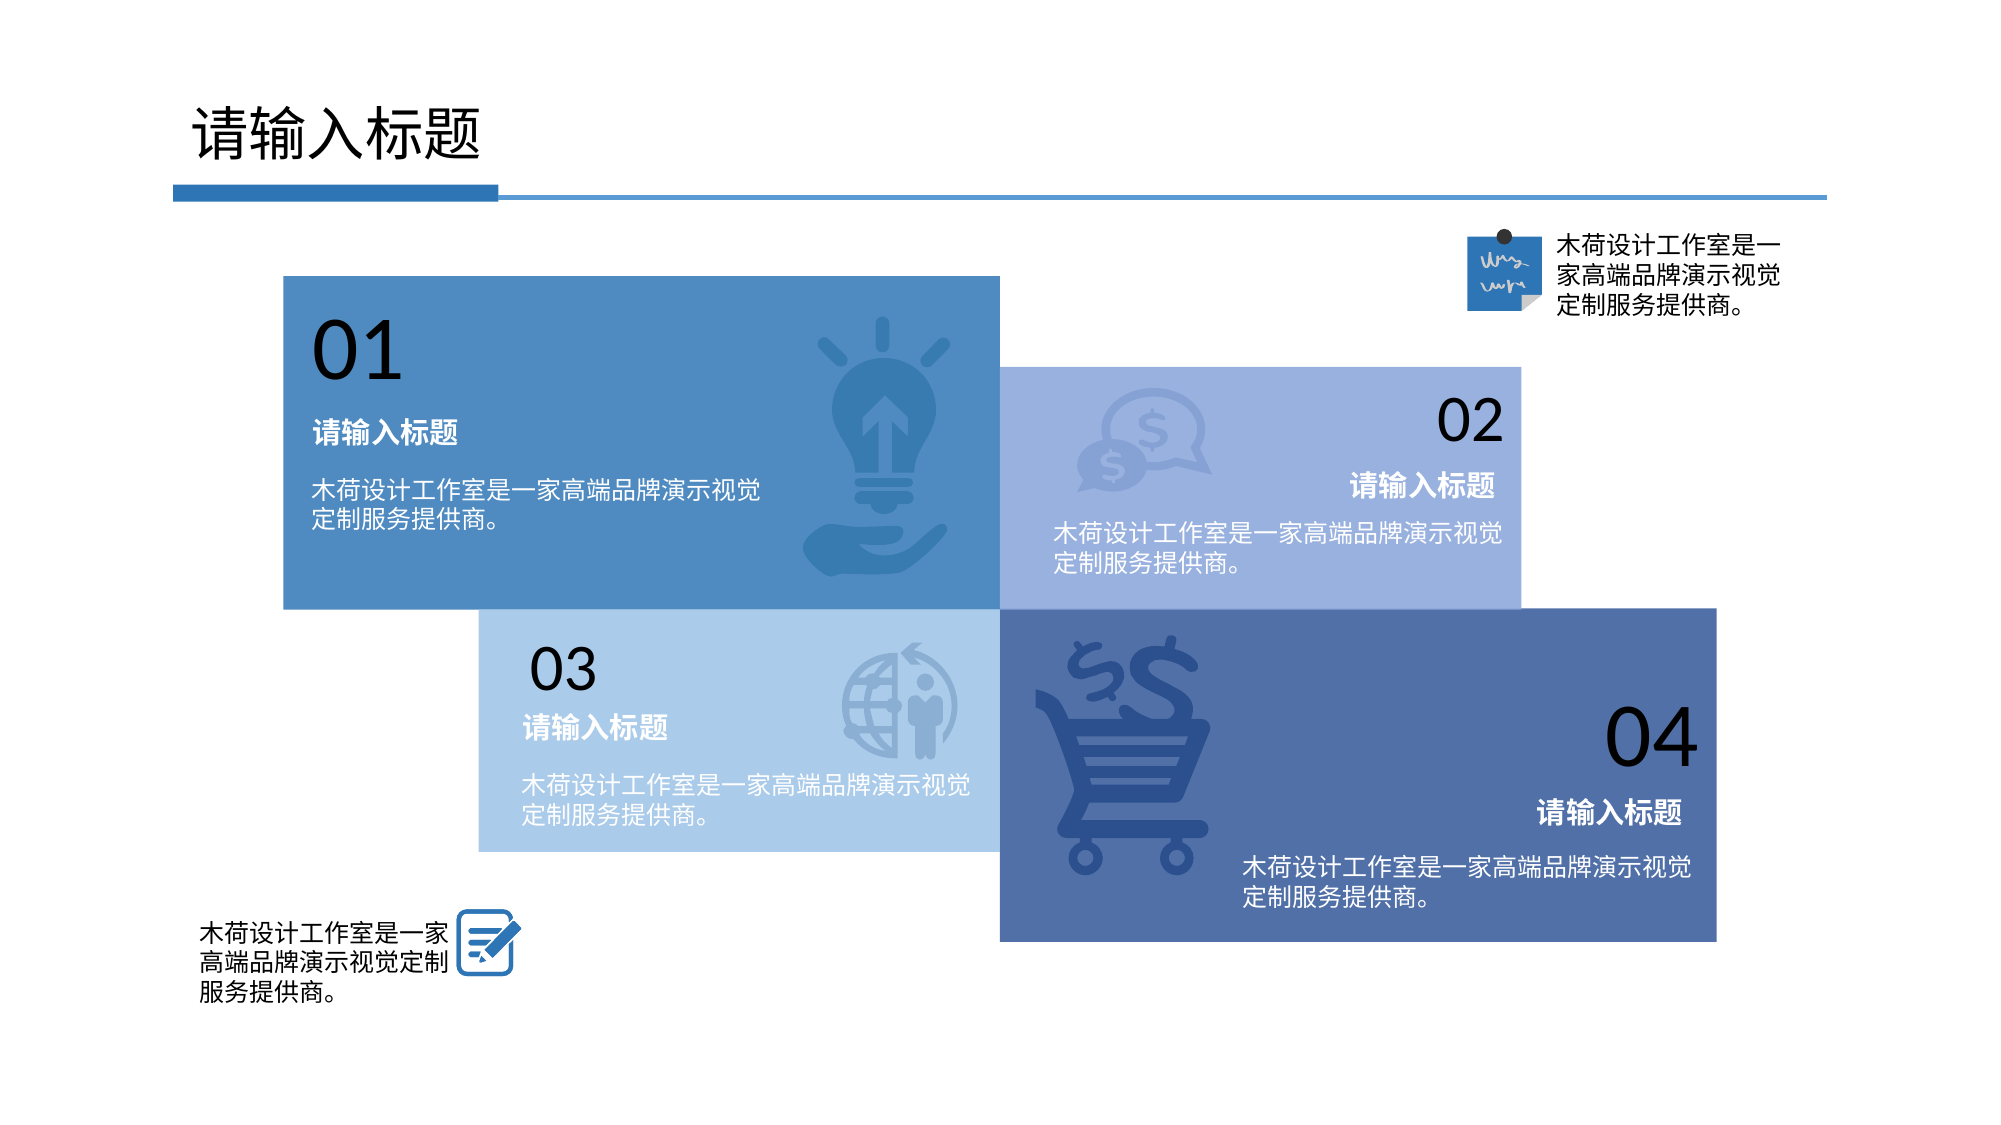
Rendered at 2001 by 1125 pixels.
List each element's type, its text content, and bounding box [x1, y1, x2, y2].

text_box 木荷设计工作室是一家高端品牌演示视觉定制服务提供商。 [184, 909, 465, 1015]
text_box 木荷设计工作室是一家高端品牌演示视觉定制服务提供商。 [1541, 222, 1800, 328]
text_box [999, 366, 1526, 610]
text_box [283, 276, 1000, 610]
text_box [1467, 228, 1542, 312]
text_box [478, 609, 1000, 852]
text_box 请输入标题 [175, 90, 497, 175]
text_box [173, 184, 1827, 202]
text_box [999, 608, 1717, 942]
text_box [456, 909, 522, 977]
